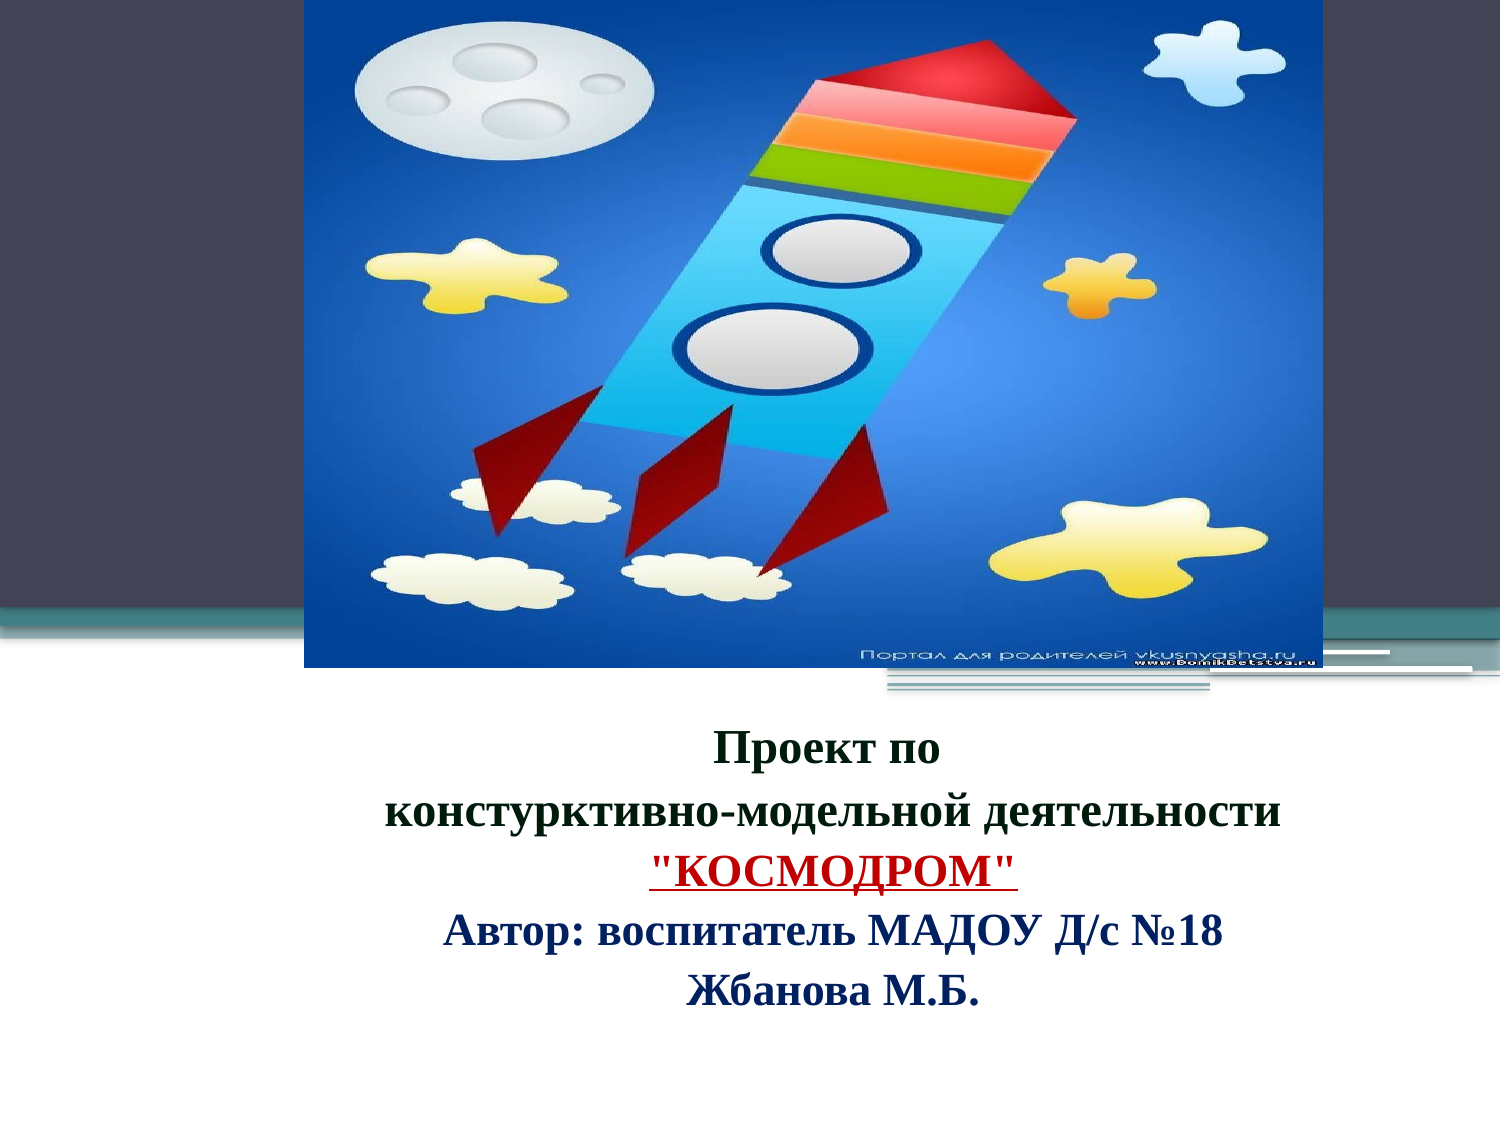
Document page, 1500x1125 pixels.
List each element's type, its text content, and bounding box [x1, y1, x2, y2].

subtitle Проект по констурктивно-модельной деятельности "КОСМОДРОМ" Автор: воспитатель МАДОУ Д/с №18 Жбанова М.Б. [304, 479, 1353, 1024]
picture [304, 0, 1323, 669]
